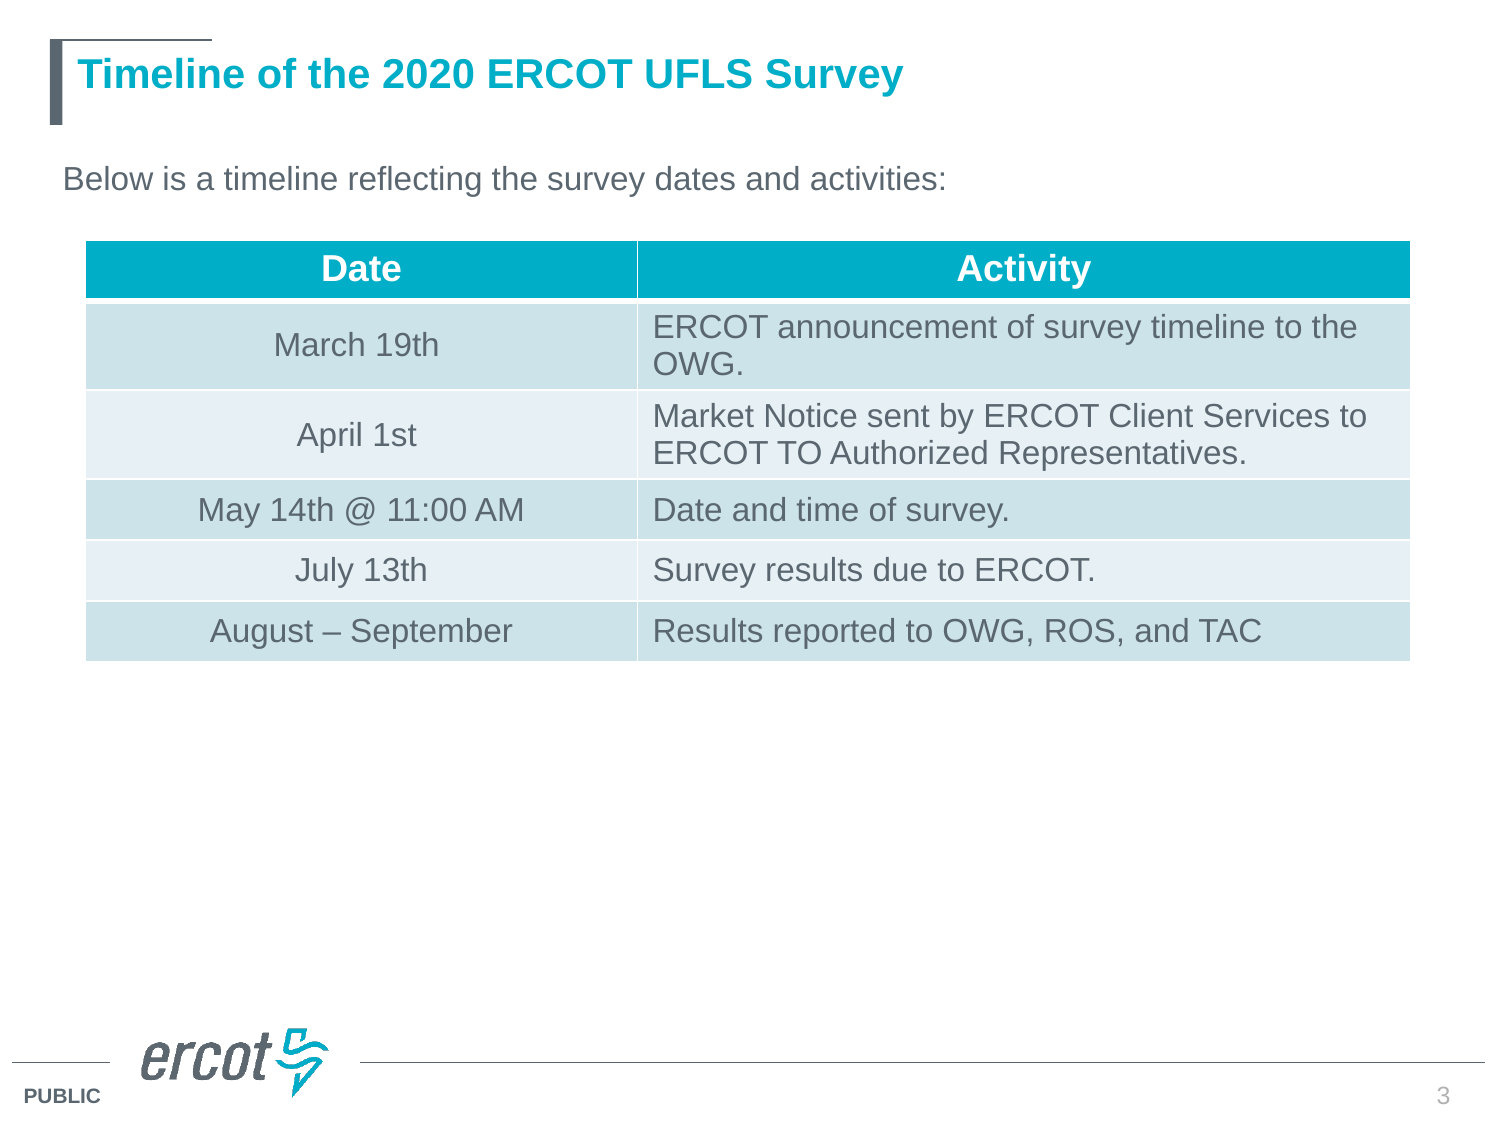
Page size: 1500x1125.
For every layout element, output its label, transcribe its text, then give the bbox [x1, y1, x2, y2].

table_cell July 13th [86, 541, 637, 600]
table_cell Market Notice sent by ERCOT Client Services to ERCOT TO Authorized Representatives. [638, 391, 1410, 478]
table_header Date [86, 241, 637, 298]
slide_number 3 [1400, 1076, 1488, 1113]
list Below is a timeline reflecting the survey dates and activities: [48, 149, 1448, 950]
table_cell ERCOT announcement of survey timeline to the OWG. [638, 304, 1410, 389]
table_cell Date and time of survey. [638, 480, 1410, 539]
table_cell April 1st [86, 391, 637, 478]
table_cell August – September [86, 602, 637, 661]
table_cell March 19th [86, 304, 637, 389]
table_cell Results reported to OWG, ROS, and TAC [638, 602, 1410, 661]
table_header Activity [638, 241, 1410, 298]
picture [137, 1024, 332, 1100]
title Timeline of the 2020 ERCOT UFLS Survey [62, 39, 1450, 125]
table_cell Survey results due to ERCOT. [638, 541, 1410, 600]
table_cell May 14th @ 11:00 AM [86, 480, 637, 539]
